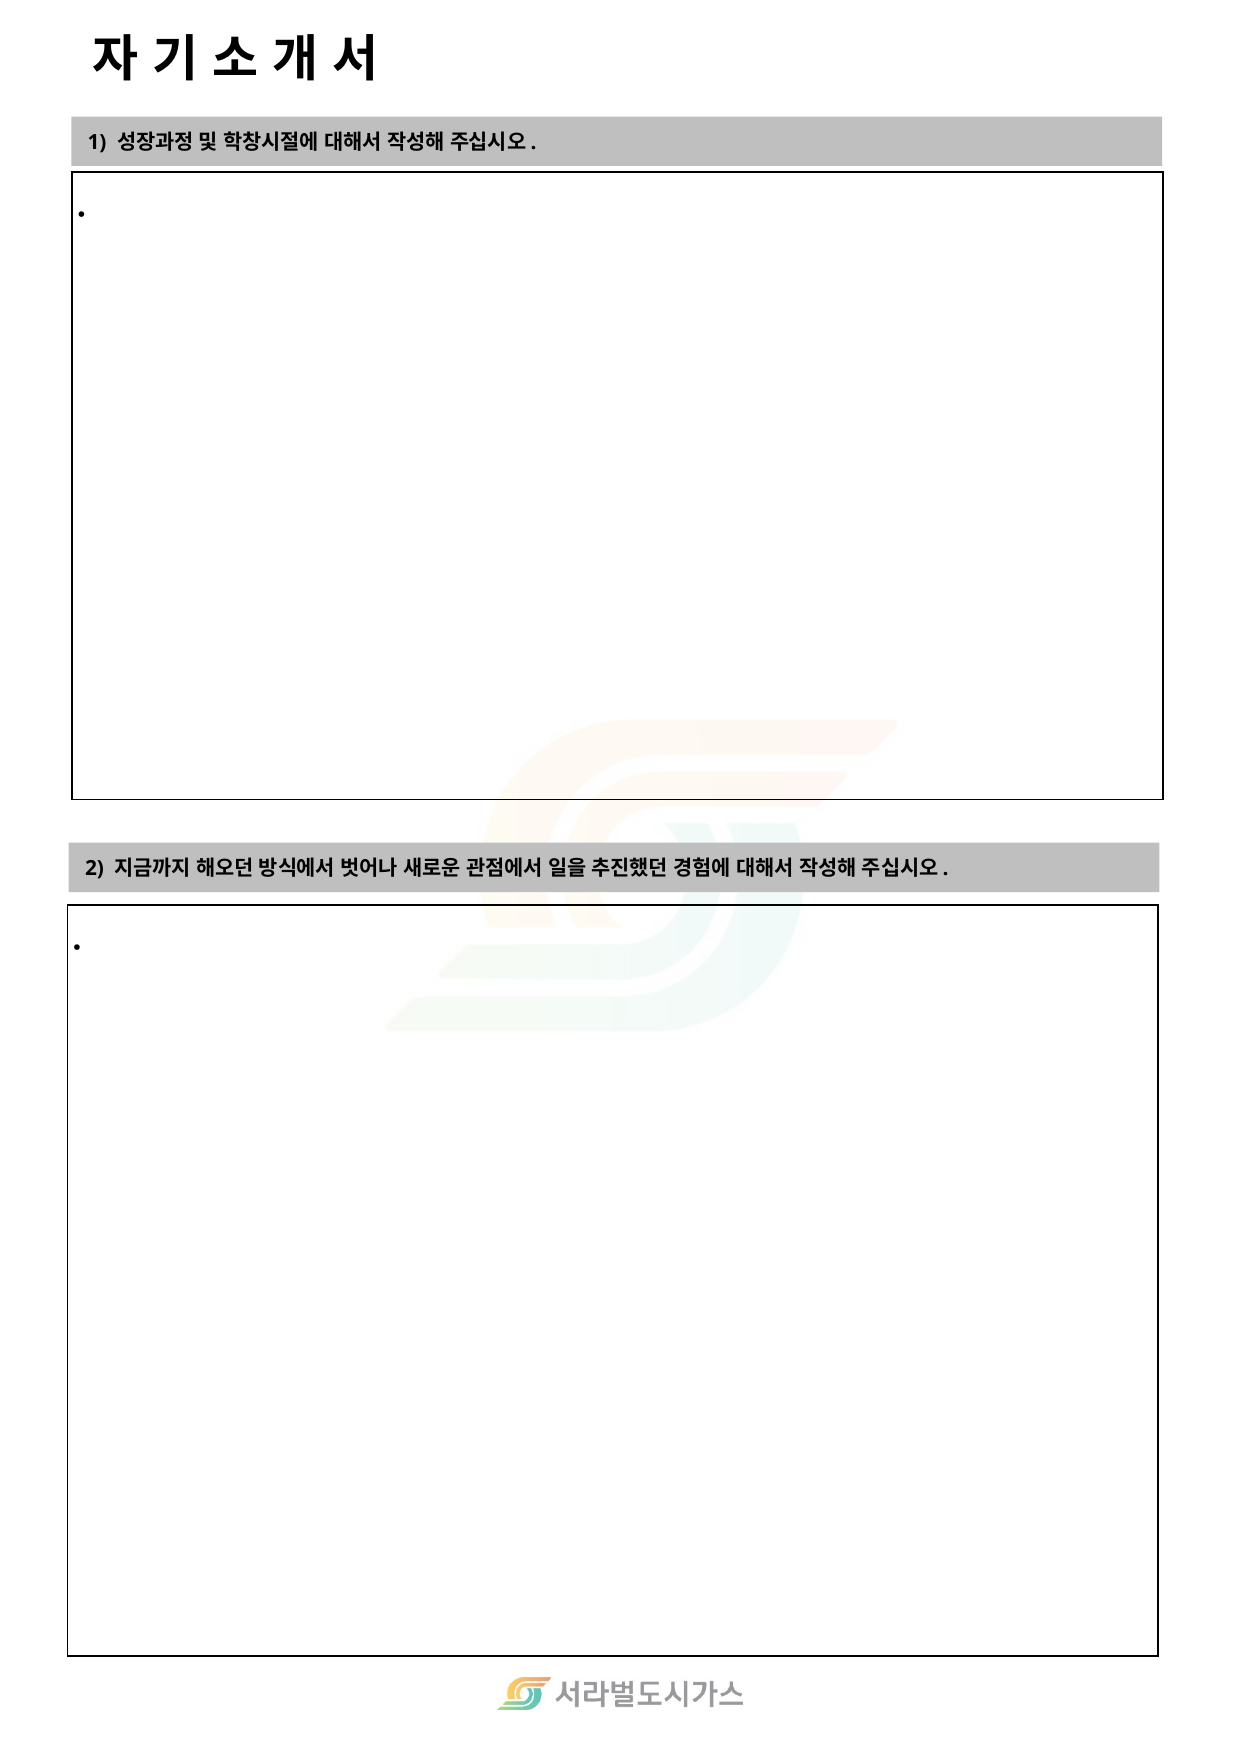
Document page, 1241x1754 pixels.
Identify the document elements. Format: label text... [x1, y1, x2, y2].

text_box [67, 905, 1159, 1657]
text_box 1) 성장과정 및 학창시절에 대해서 작성해 주십시오. [71, 116, 1163, 166]
text_box [72, 172, 1163, 800]
table_cell [497, 1677, 743, 1710]
text_box 2) 지금까지 해오던 방식에서 벗어나 새로운 관점에서 일을 추진했던 경험에 대해서 작성해 주십시오. [68, 842, 1160, 893]
text_box 자 기 소 개 서 [92, 26, 623, 100]
